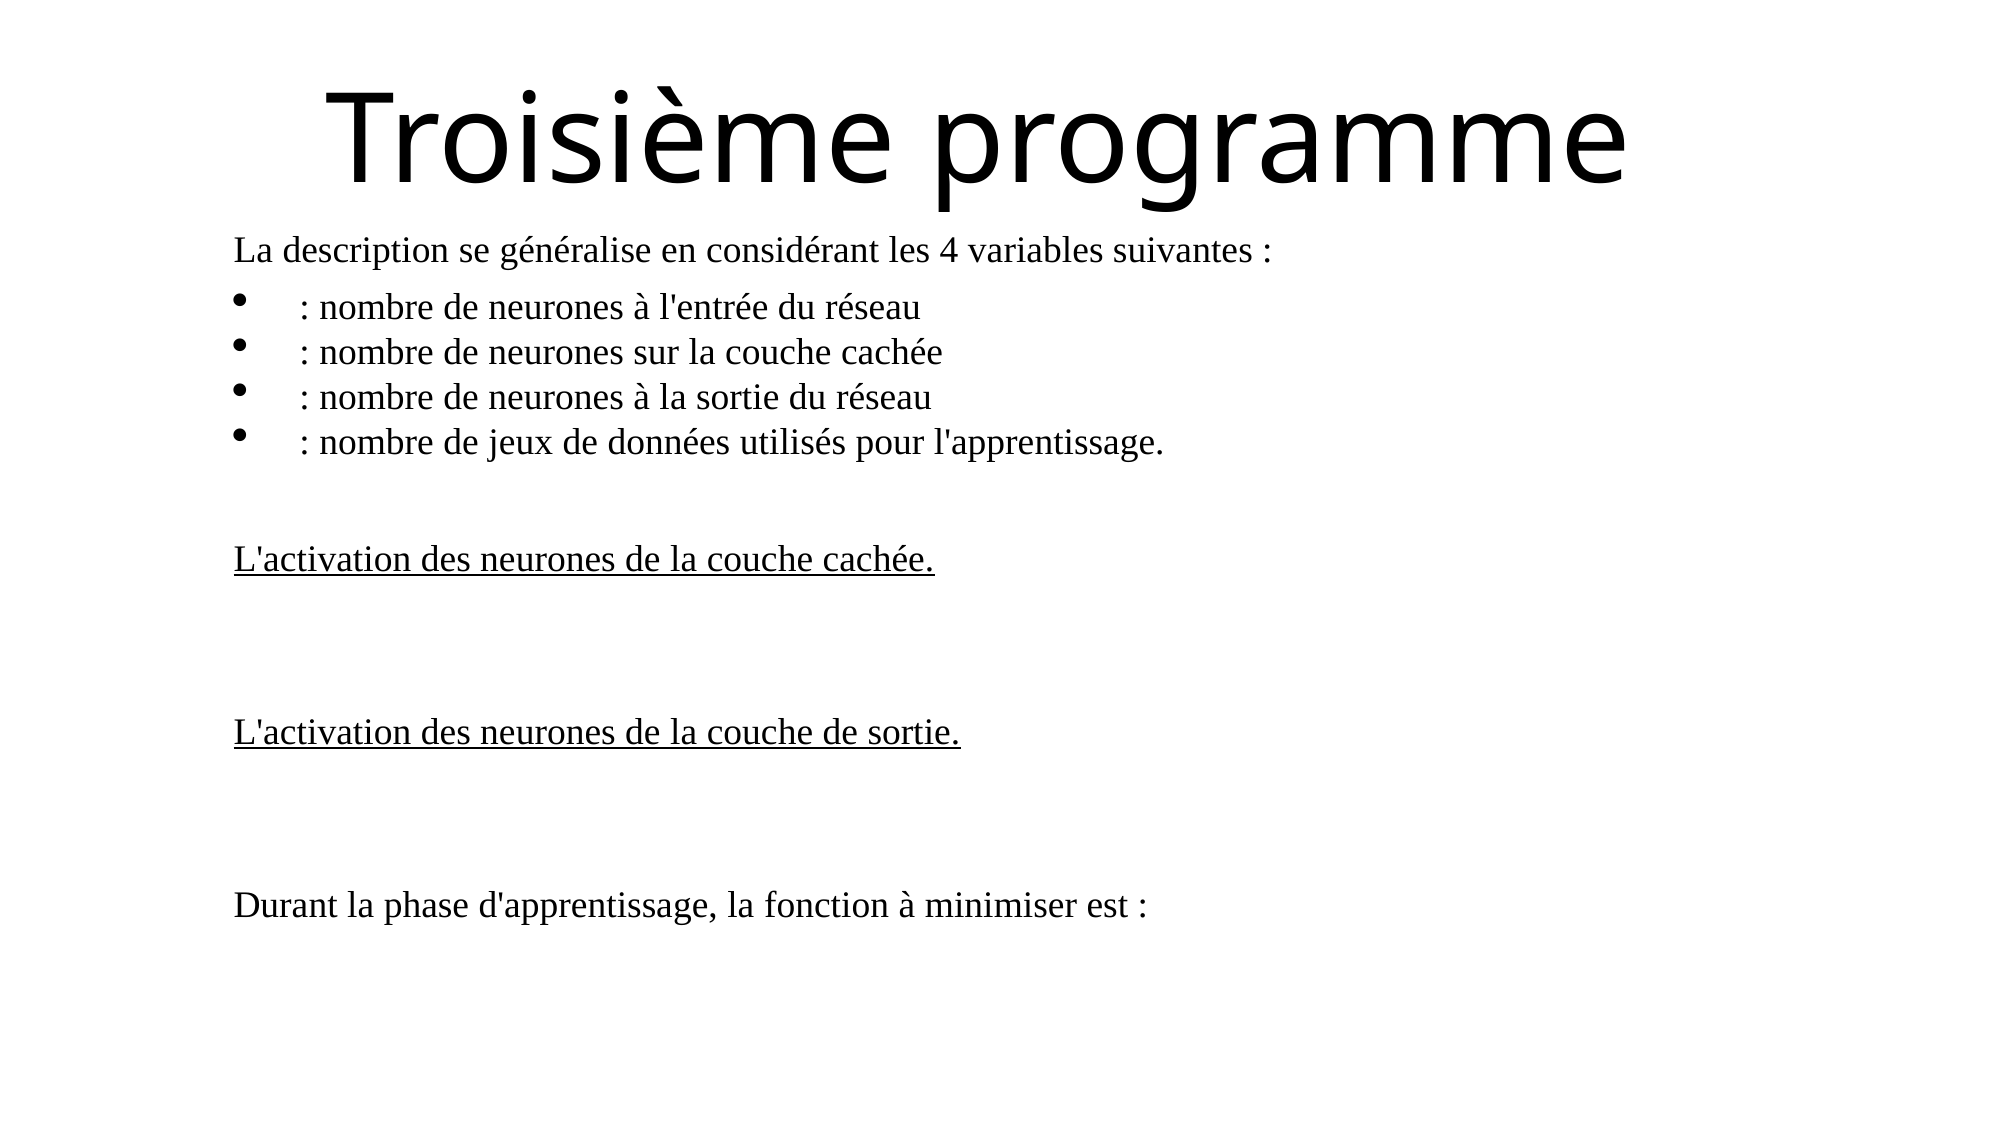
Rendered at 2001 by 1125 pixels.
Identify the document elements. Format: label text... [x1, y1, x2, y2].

text_box Troisième programme [116, 0, 1842, 218]
